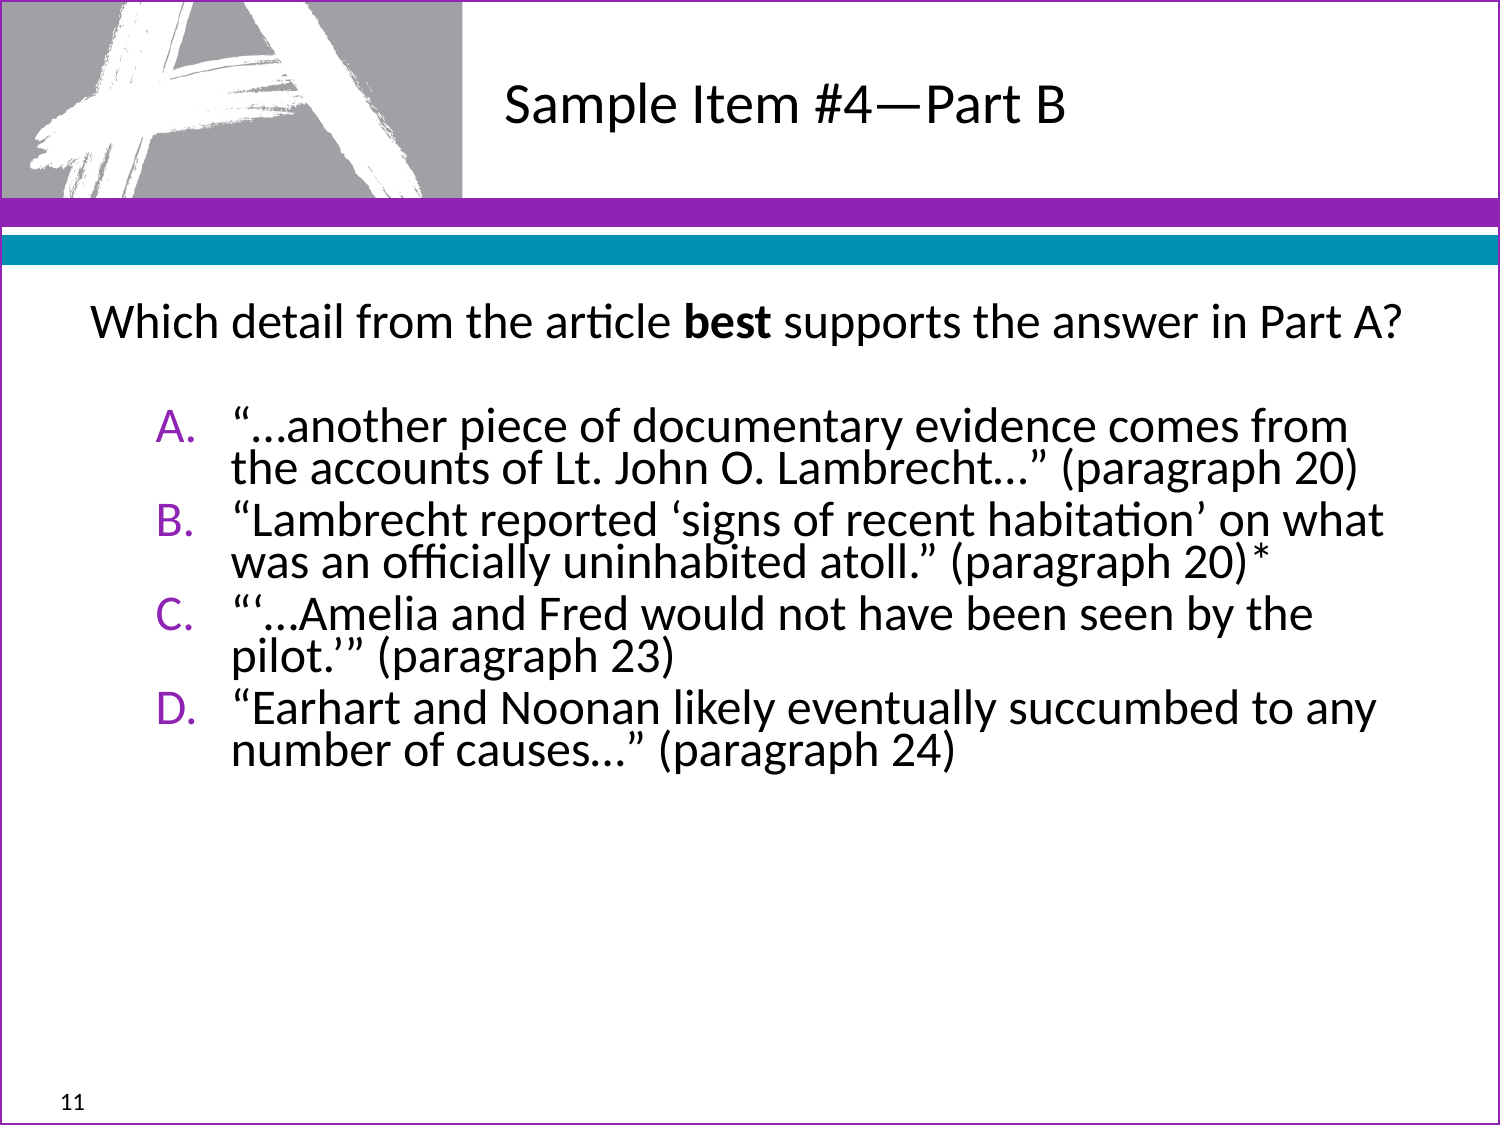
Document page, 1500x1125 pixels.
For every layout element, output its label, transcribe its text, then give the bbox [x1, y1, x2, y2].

list Which detail from the article best supports the answer in Part A? “…another piece of documentary evidence comes from the accounts of Lt. John O. Lambrecht…” (paragraph 20) “Lambrecht reported ‘signs of recent habitation’ on what was an officially uninhabited atoll.” (paragraph 20)* “‘…Amelia and Fred would not have been seen by the pilot.’” (paragraph 23) “Earhart and Noonan likely eventually succumbed to any number of causes…” (paragraph 24) [75, 262, 1425, 1075]
picture [2, 2, 462, 198]
slide_number 11 [0, 1077, 100, 1125]
title Sample Item #4—Part B [462, 0, 1500, 200]
